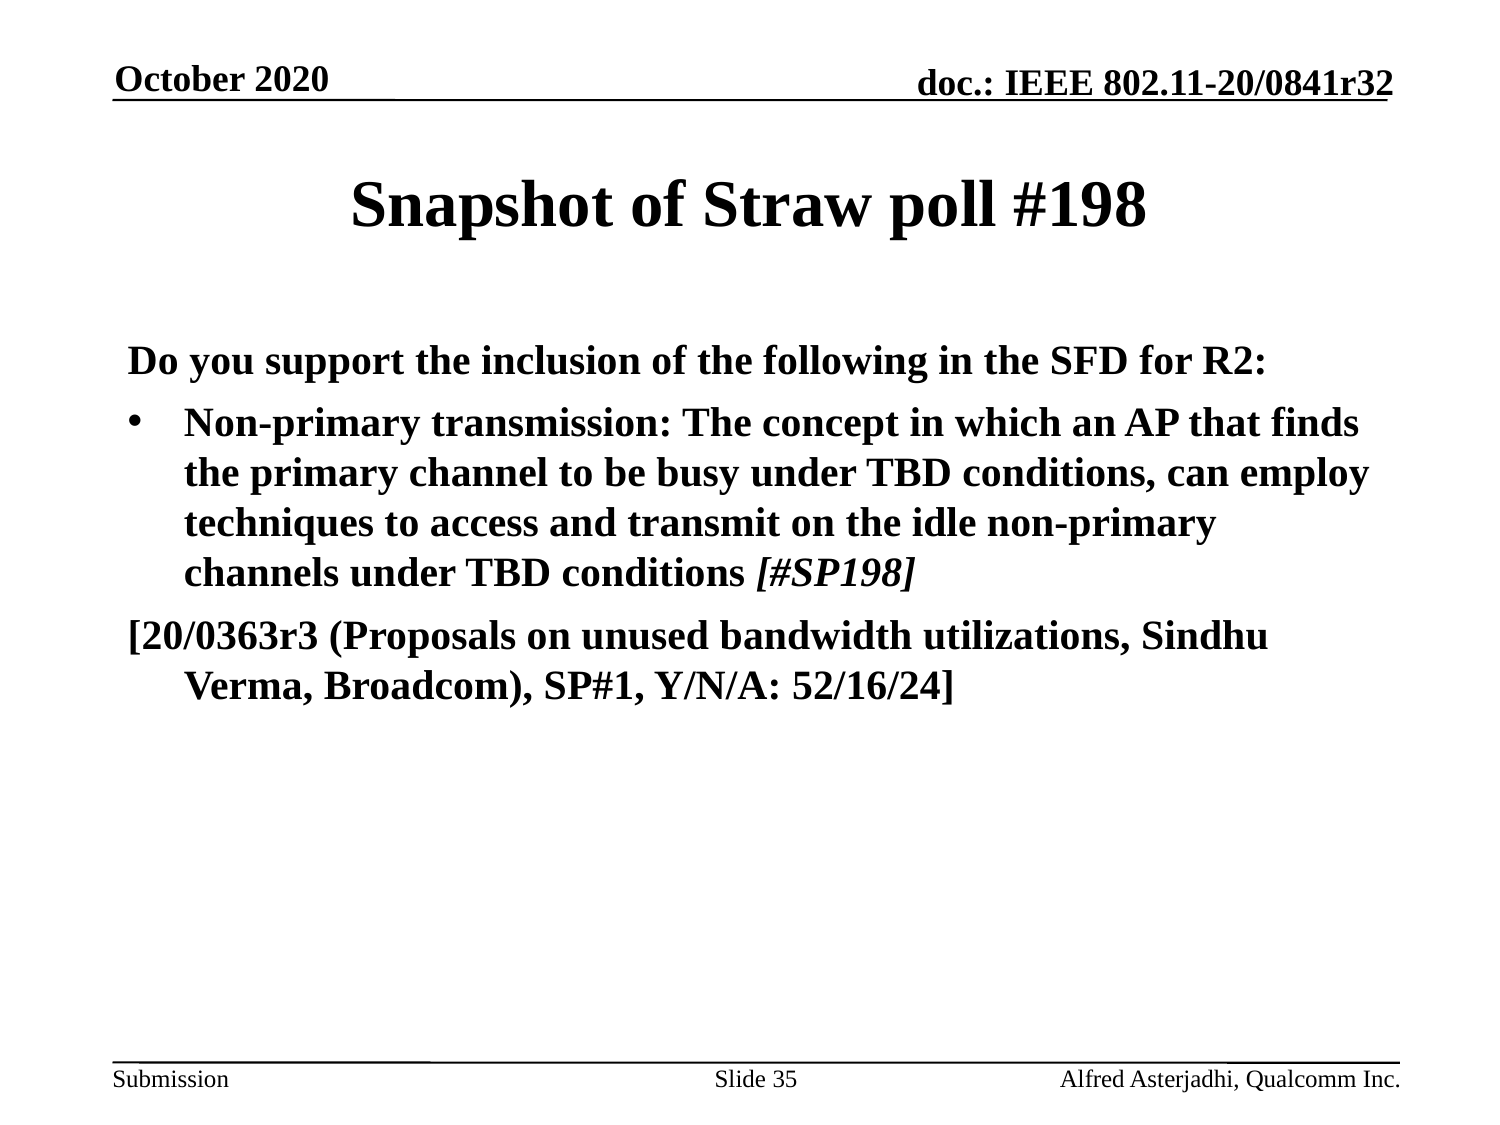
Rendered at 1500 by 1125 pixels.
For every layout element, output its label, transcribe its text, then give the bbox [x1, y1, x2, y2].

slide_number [114, 54, 423, 100]
list Do you support the inclusion of the following in the SFD for R2: Non-primary transmission: The concept in which an AP that finds the primary channel to be busy under TBD conditions, can employ techniques to access and transmit on the idle non-primary channels under TBD conditions [#SP198] [20/0363r3 (Proposals on unused bandwidth utilizations, Sindhu Verma, Broadcom), SP#1, Y/N/A: 52/16/24] [112, 324, 1388, 1000]
footer Alfred Asterjadhi, Qualcomm Inc. [878, 1061, 1402, 1093]
slide_number Slide 35 [712, 1061, 800, 1123]
title Snapshot of Straw poll #198 [112, 112, 1388, 288]
